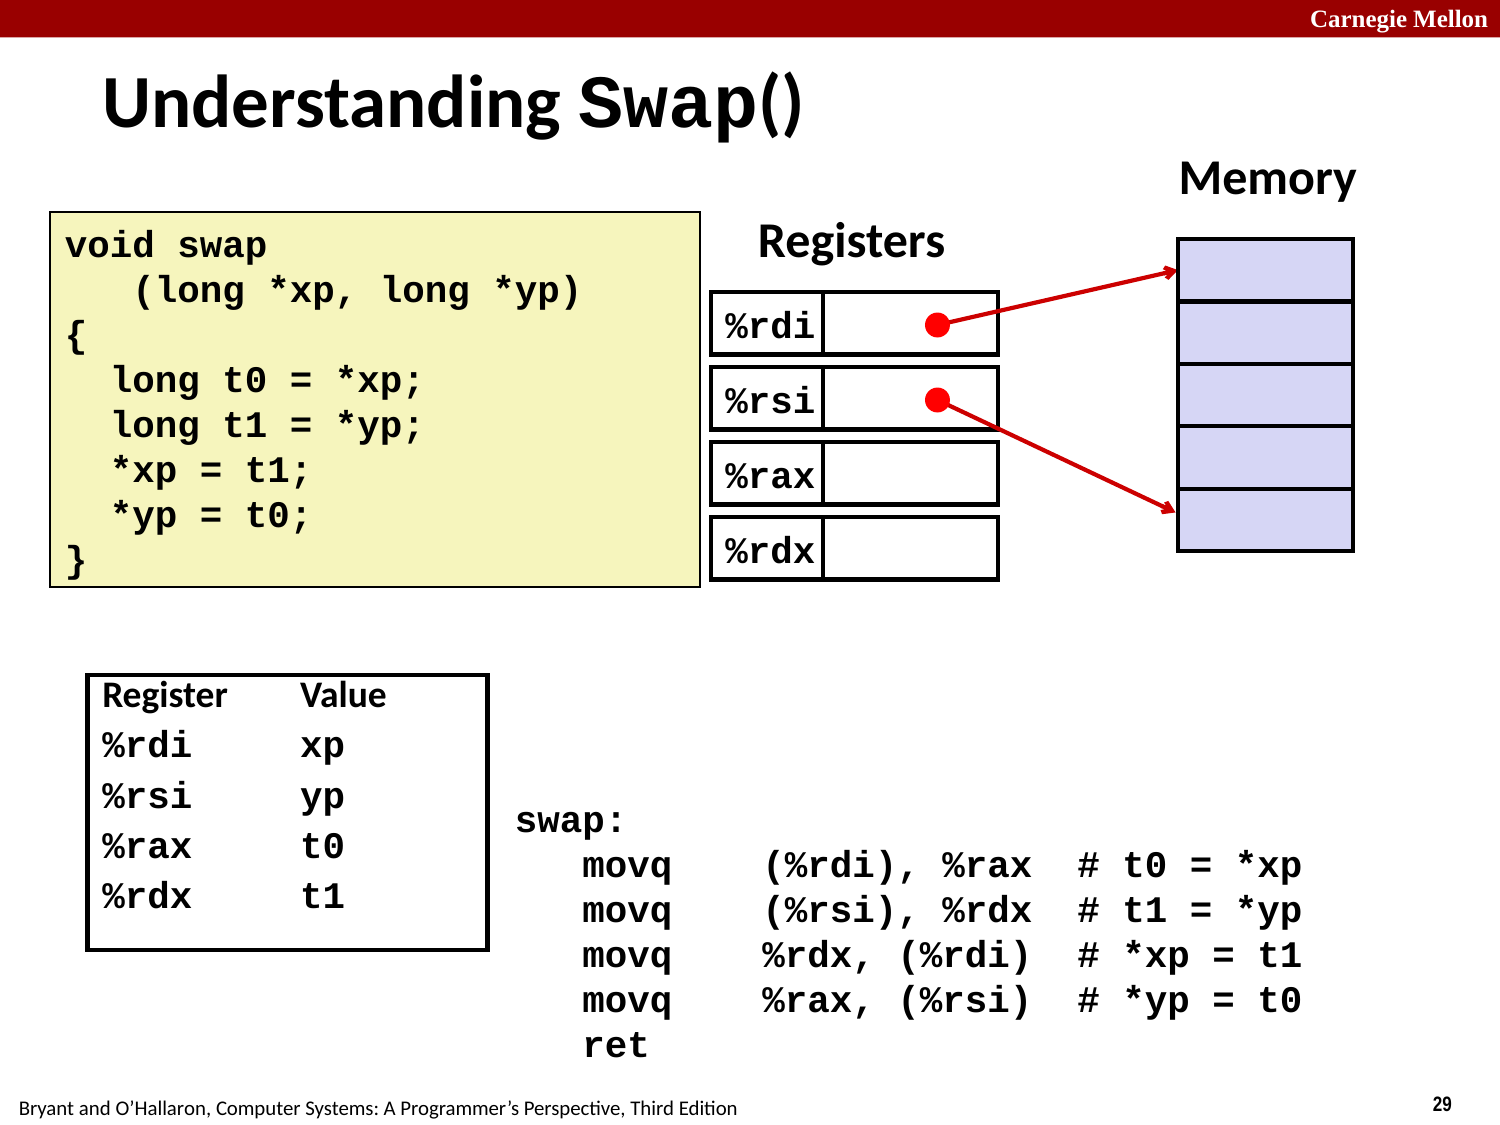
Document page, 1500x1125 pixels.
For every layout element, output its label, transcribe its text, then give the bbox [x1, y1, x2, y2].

title Understanding Swap() [87, 49, 1134, 145]
text_box Registers [743, 199, 961, 275]
text_box Memory [1163, 136, 1373, 212]
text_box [937, 269, 1172, 326]
text_box swap: movq (%rdi), %rax # t0 = *xp movq (%rsi), %rdx # t1 = *yp movq %rdx, (%rdi) # *xp = t1 movq %rax, (%rsi) # *yp = t0 ret [499, 787, 1463, 1072]
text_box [937, 399, 1172, 513]
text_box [1177, 238, 1354, 552]
text_box void swap (long *xp, long *yp) { long t0 = *xp; long t1 = *yp; *xp = t1; *yp = t0; } [50, 212, 700, 587]
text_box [710, 291, 999, 580]
text_box Register Value %rdi xp %rsi yp %rax t0 %rdx t1 [87, 675, 488, 950]
